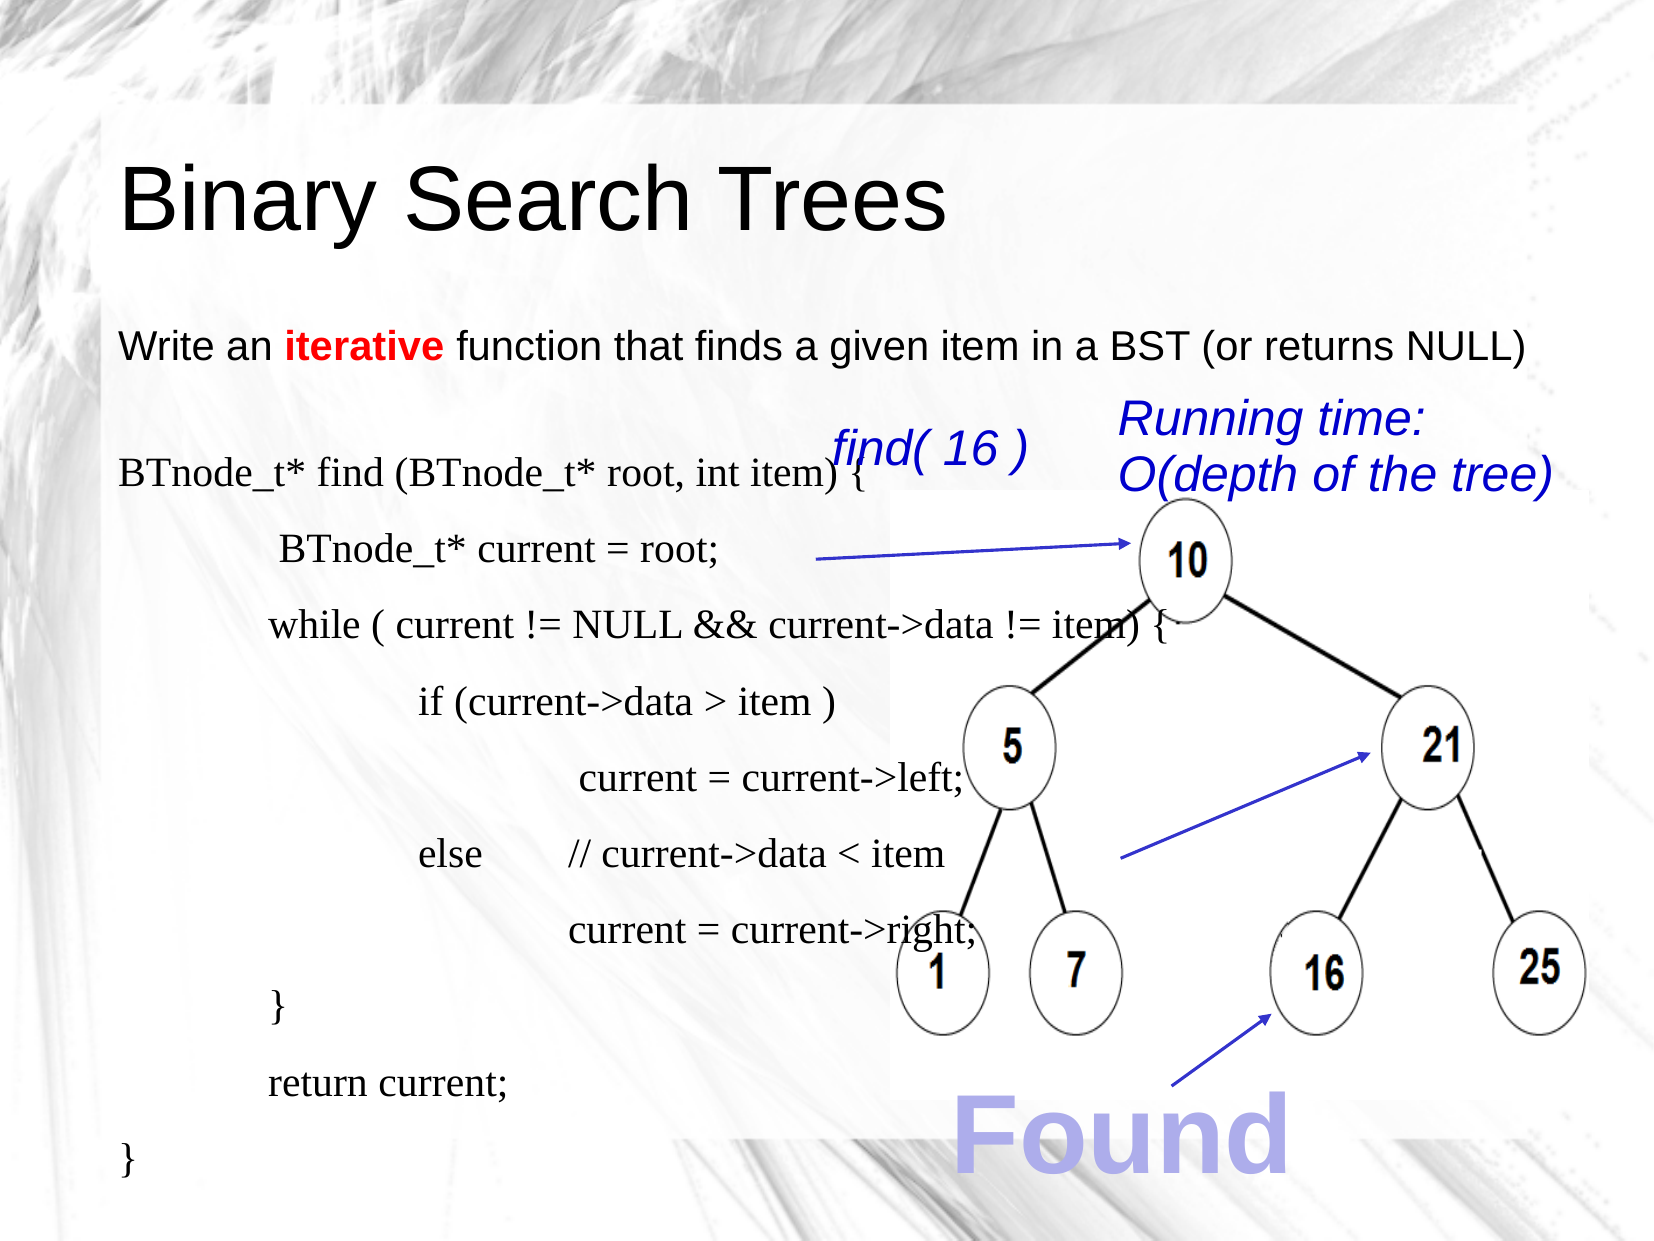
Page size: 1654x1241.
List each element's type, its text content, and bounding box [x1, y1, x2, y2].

list Write an iterative function that finds a given item in a BST (or returns NULL) BTnode_t* find (BTnode_t* root, int item) { BTnode_t* current = root; while ( current != NULL && current->data != item) { if (current->data > item ) current = current->left; else // current->data < item current = current->right; } return current; } [118, 319, 1571, 1109]
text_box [815, 543, 1132, 560]
text_box find( 16 ) [817, 413, 1055, 484]
text_box Found [935, 1100, 1310, 1207]
text_box Running time: O(depth of the tree) [1102, 383, 1615, 510]
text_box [1171, 1013, 1272, 1087]
title Binary Search Trees [118, 93, 1506, 299]
picture [0, 0, 1654, 1241]
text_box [1120, 752, 1371, 859]
